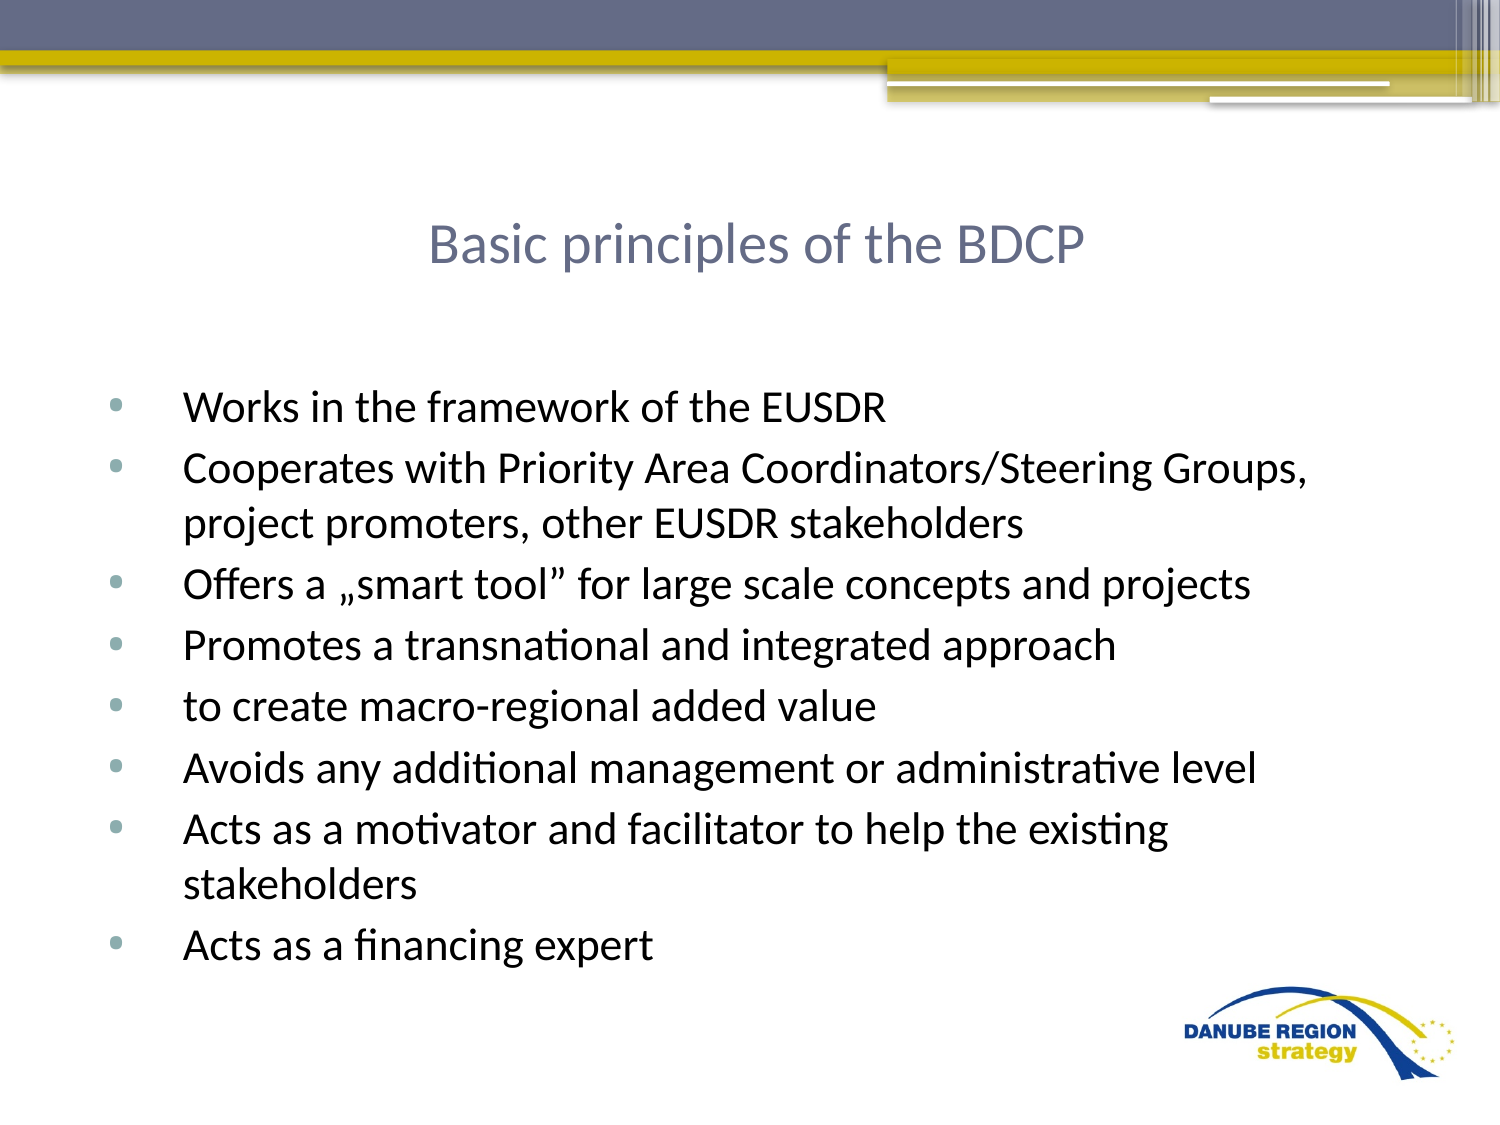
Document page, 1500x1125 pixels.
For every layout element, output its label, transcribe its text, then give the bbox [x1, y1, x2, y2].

picture [1171, 972, 1468, 1094]
list Works in the framework of the EUSDR Cooperates with Priority Area Coordinators/Steering Groups, project promoters, other EUSDR stakeholders Offers a „smart tool” for large scale concepts and projects Promotes a transnational and integrated approach to create macro-regional added value Avoids any additional management or administrative level Acts as a motivator and facilitator to help the existing stakeholders Acts as a financing expert [74, 368, 1426, 1079]
title Basic principles of the BDCP [81, 152, 1433, 328]
